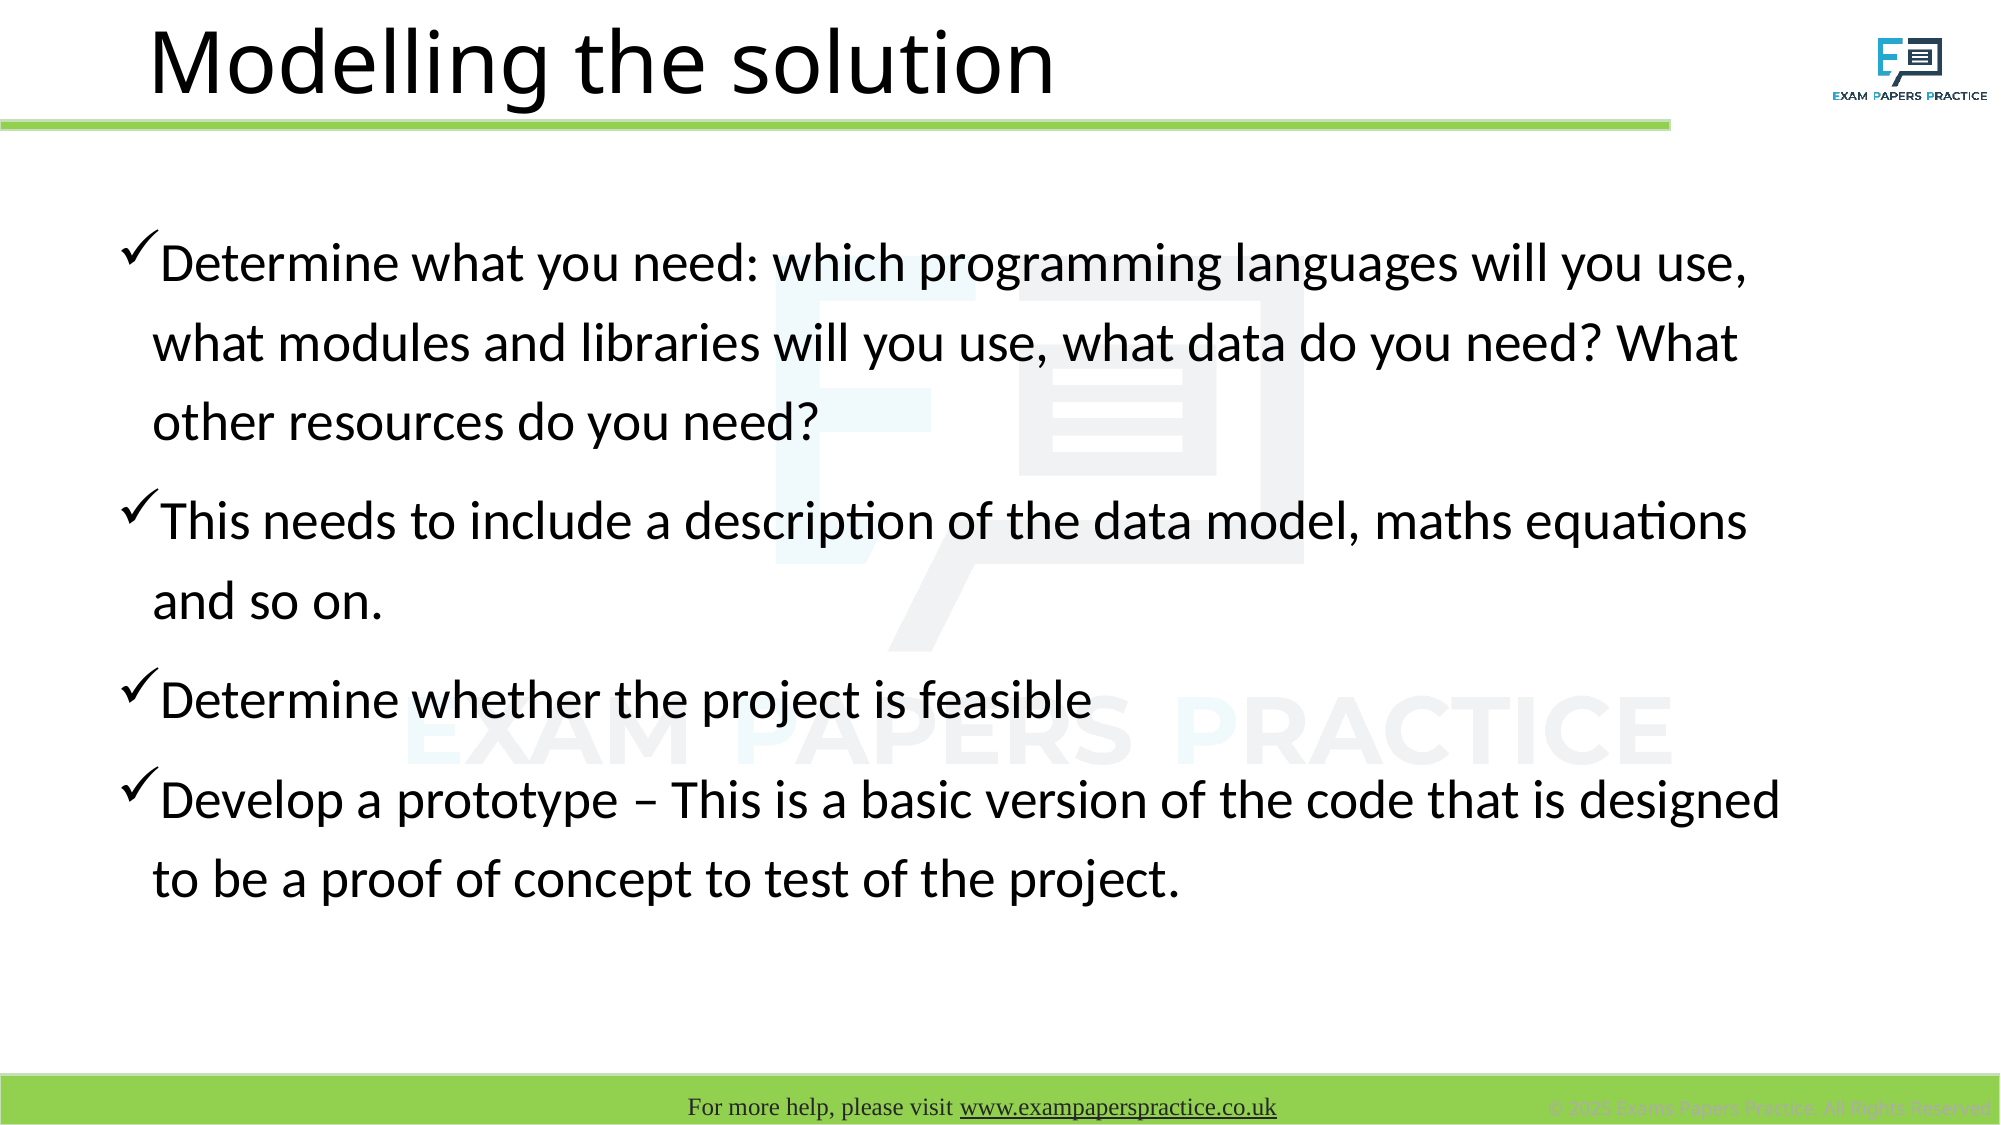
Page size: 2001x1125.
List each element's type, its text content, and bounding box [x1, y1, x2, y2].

list Determine what you need: which programming languages will you use, what modules and libraries will you use, what data do you need? What other resources do you need? This needs to include a description of the data model, maths equations and so on. Determine whether the project is feasible Develop a prototype – This is a basic version of the code that is designed to be a proof of concept to test of the project. [101, 205, 1827, 920]
title Modelling the solution [132, 11, 1858, 121]
